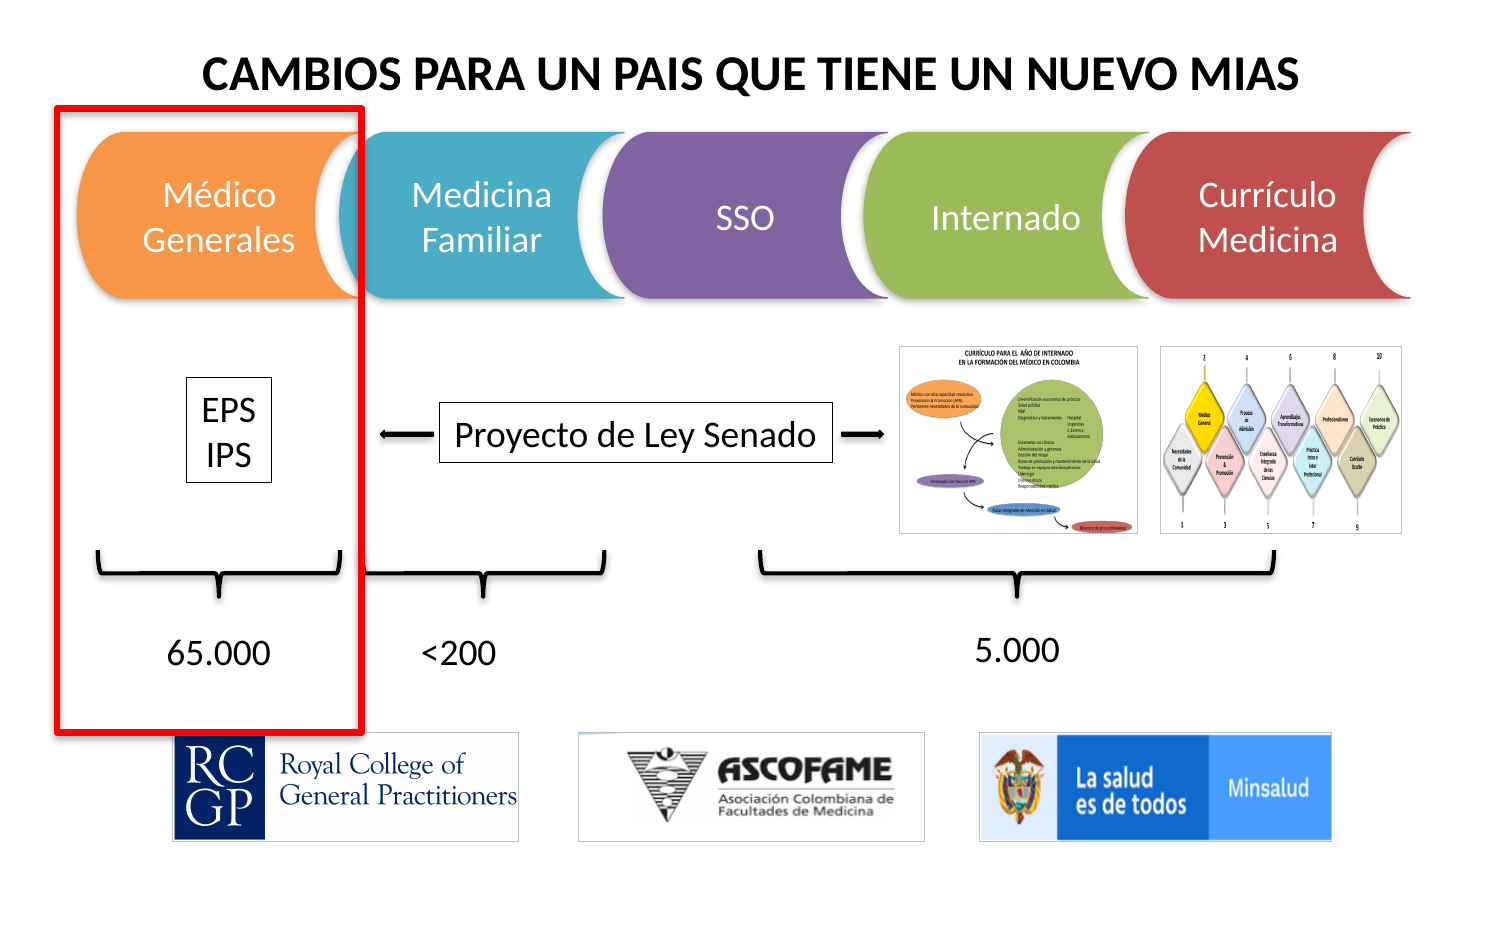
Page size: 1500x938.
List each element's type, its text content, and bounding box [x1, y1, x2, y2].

text_box [758, 550, 1277, 599]
text_box SSO [602, 131, 889, 299]
text_box Internado [863, 131, 1150, 299]
picture [979, 732, 1332, 843]
text_box Proyecto de Ley Senado [439, 402, 833, 463]
text_box Medicina Familiar [367, 131, 625, 299]
picture [578, 732, 925, 843]
text_box [379, 429, 435, 439]
text_box <200 [406, 620, 512, 681]
text_box [367, 550, 607, 599]
picture [172, 732, 519, 843]
text_box [841, 429, 884, 439]
picture [899, 345, 1139, 535]
text_box CAMBIOS PARA UN PAIS QUE TIENE UN NUEVO MIAS [187, 32, 1316, 108]
text_box Currículo Medicina [1125, 131, 1411, 299]
picture [1160, 345, 1402, 535]
text_box [56, 108, 362, 733]
text_box 5.000 [959, 618, 1075, 678]
